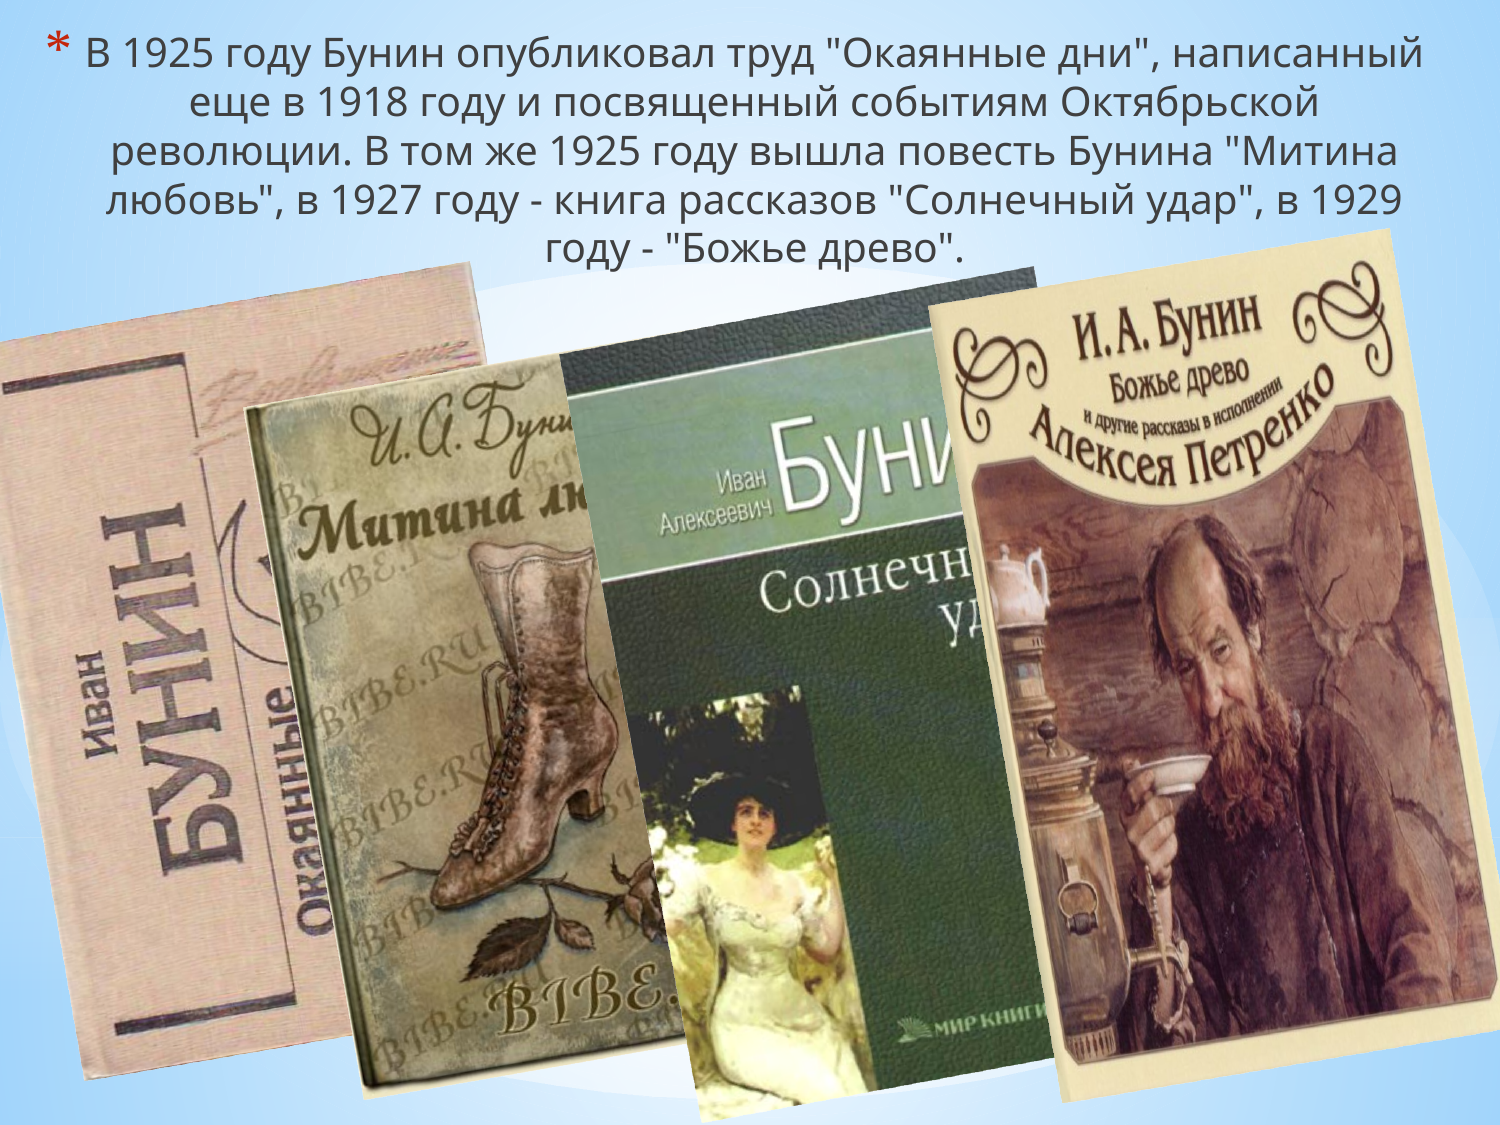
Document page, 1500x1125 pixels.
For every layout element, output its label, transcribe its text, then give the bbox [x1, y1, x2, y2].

list В 1925 году Бунин опубликовал труд "Окаянные дни", написанный еще в 1918 году и посвященный событиям Октябрьской революции. В том же 1925 году вышла повесть Бунина "Митина любовь", в 1927 году - книга рассказов "Солнечный удар", в 1929 году - "Божье древо". [29, 19, 1447, 279]
picture [0, 229, 1500, 1122]
